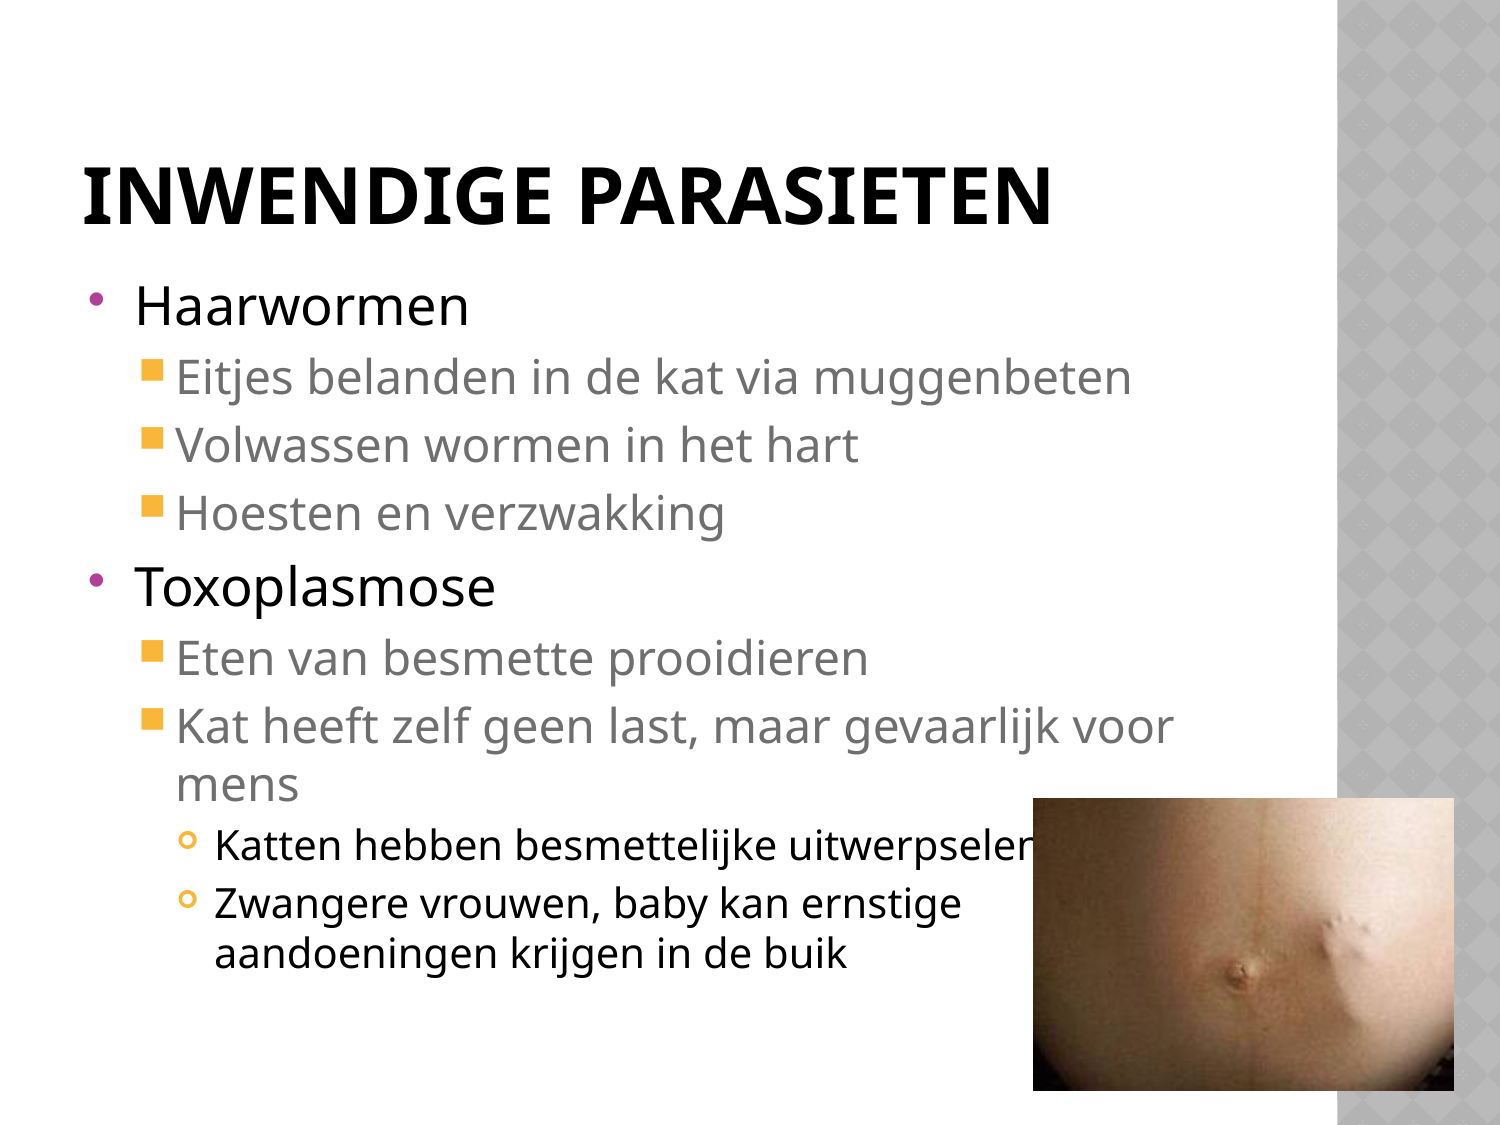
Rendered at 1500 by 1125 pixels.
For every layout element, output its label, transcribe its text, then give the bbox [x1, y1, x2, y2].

picture [1033, 798, 1455, 1092]
title inwendige parasieten [75, 52, 1263, 240]
list Haarwormen Eitjes belanden in de kat via muggenbeten Volwassen wormen in het hart Hoesten en verzwakking Toxoplasmose Eten van besmette prooidieren Kat heeft zelf geen last, maar gevaarlijk voor mens Katten hebben besmettelijke uitwerpselen Zwangere vrouwen, baby kan ernstige aandoeningen krijgen in de buik [75, 264, 1263, 1059]
